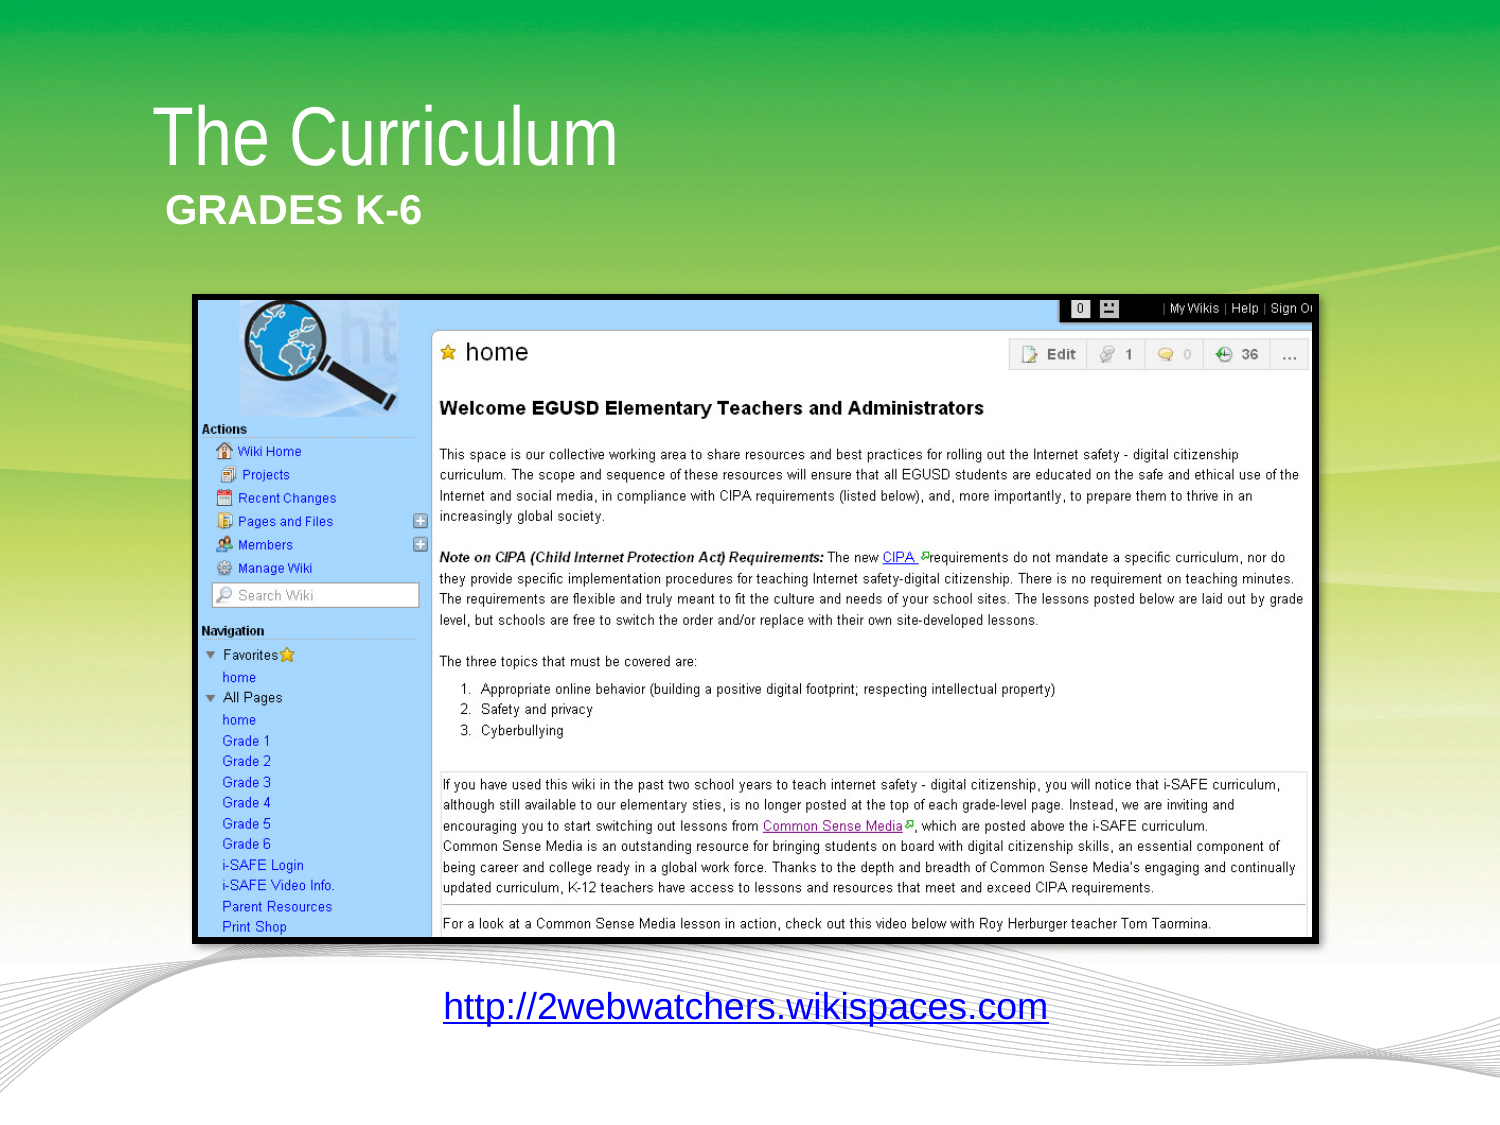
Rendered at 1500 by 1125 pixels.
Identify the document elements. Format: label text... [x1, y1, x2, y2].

title The Curriculum [137, 74, 1413, 176]
picture [0, 0, 1500, 1125]
text_box http://2webwatchers.wikispaces.com [428, 974, 1064, 1035]
subtitle Grades K-6 [149, 174, 1426, 251]
